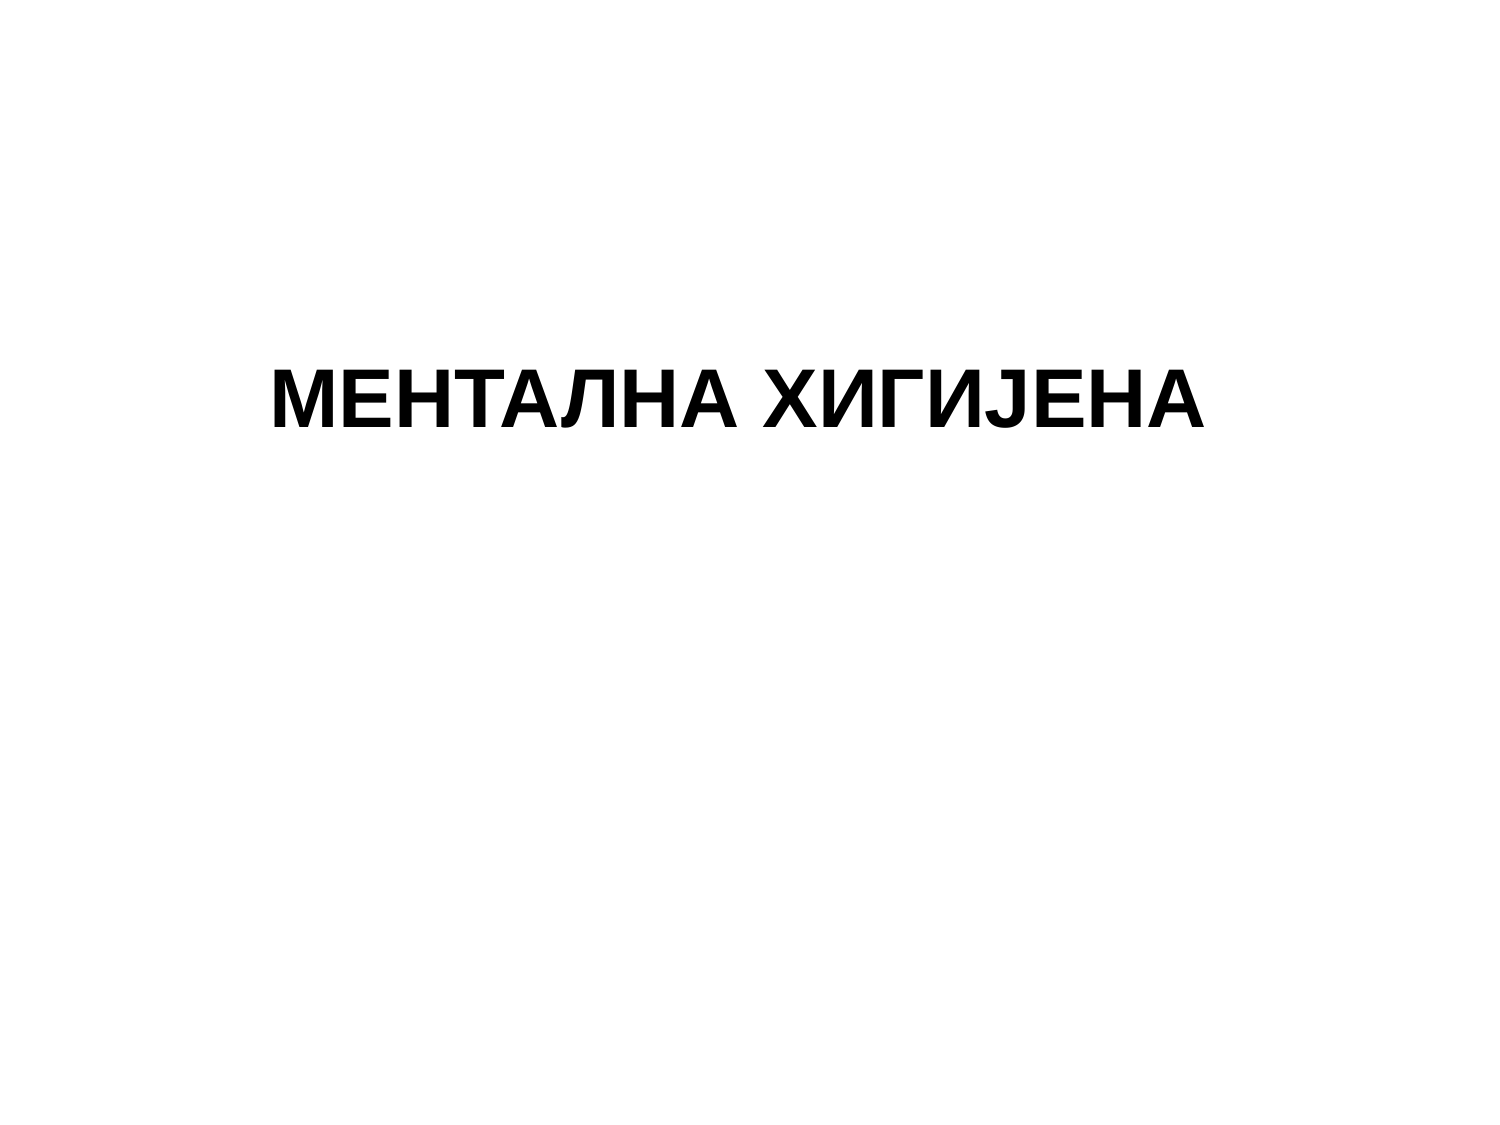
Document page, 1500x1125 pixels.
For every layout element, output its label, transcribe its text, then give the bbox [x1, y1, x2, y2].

title МЕНТАЛНА ХИГИЈЕНА [112, 124, 1388, 513]
